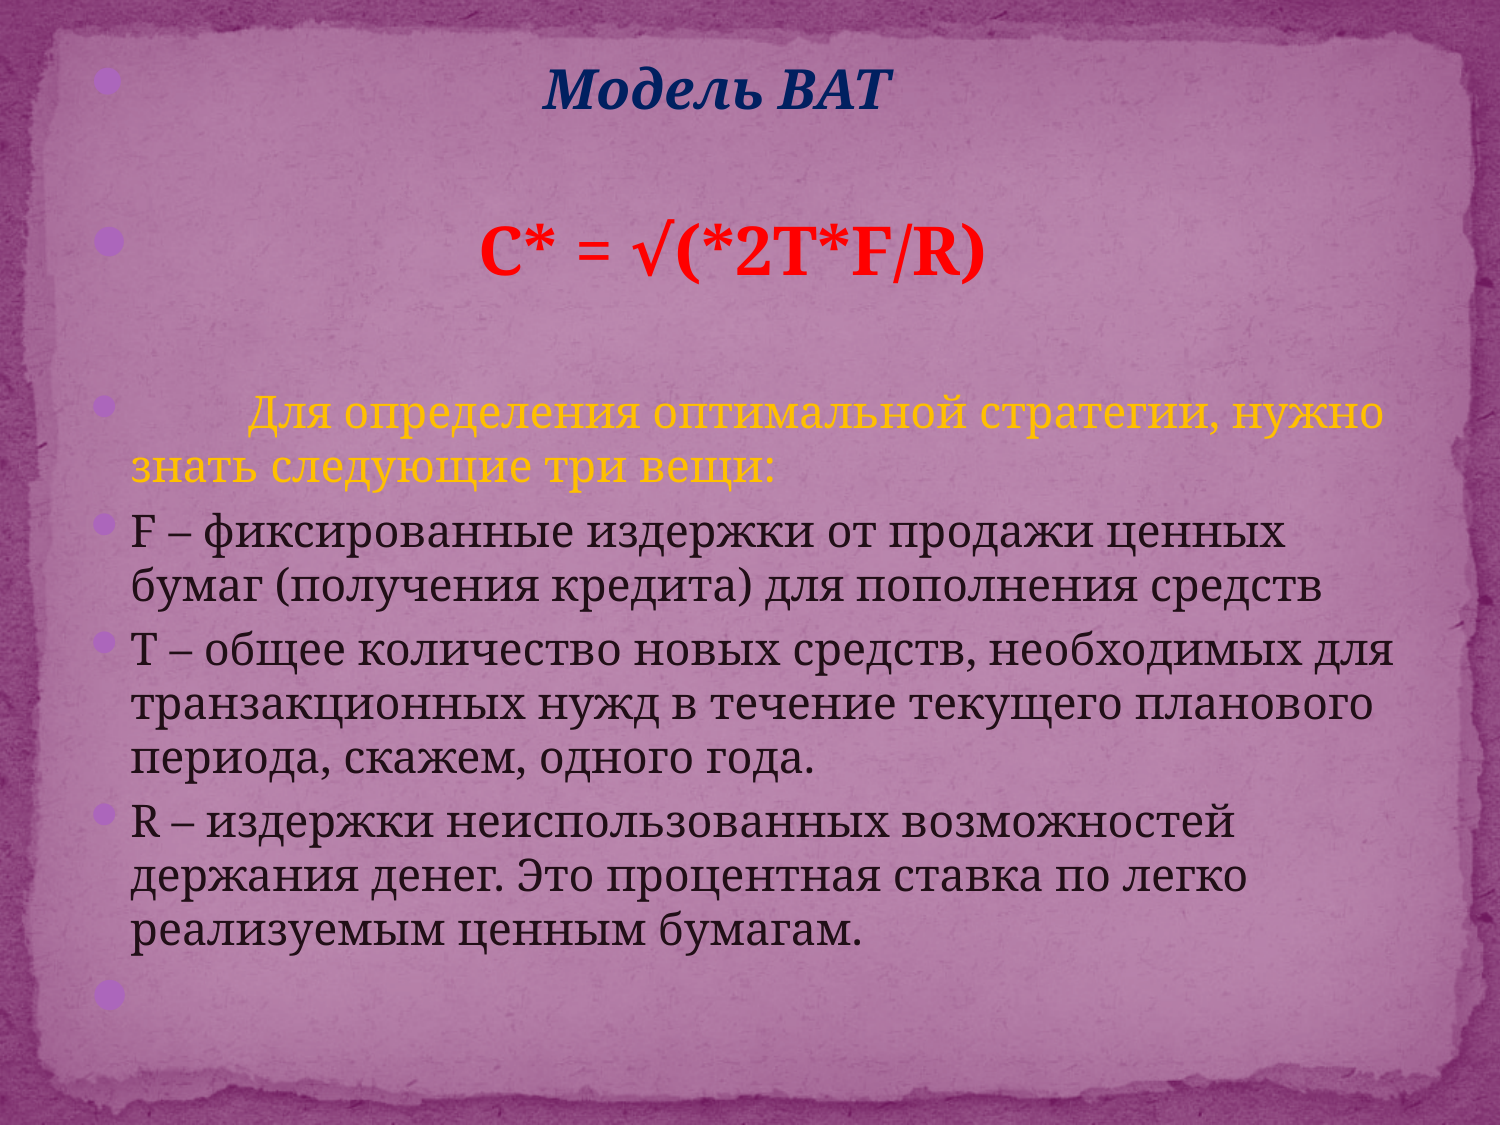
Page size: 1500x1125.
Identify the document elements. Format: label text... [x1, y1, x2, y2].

list Модель ВАТ C* = √(*2T*F/R) Для определения оптимальной стратегии, нужно знать следующие три вещи: F – фиксированные издержки от продажи ценных бумаг (получения кредита) для пополнения средств Т – общее количество новых средств, необходимых для транзакционных нужд в течение текущего планового периода, скажем, одного года. R – издержки неиспользованных возможностей держания денег. Это процентная ставка по легко реализуемым ценным бумагам. [74, 46, 1426, 1067]
